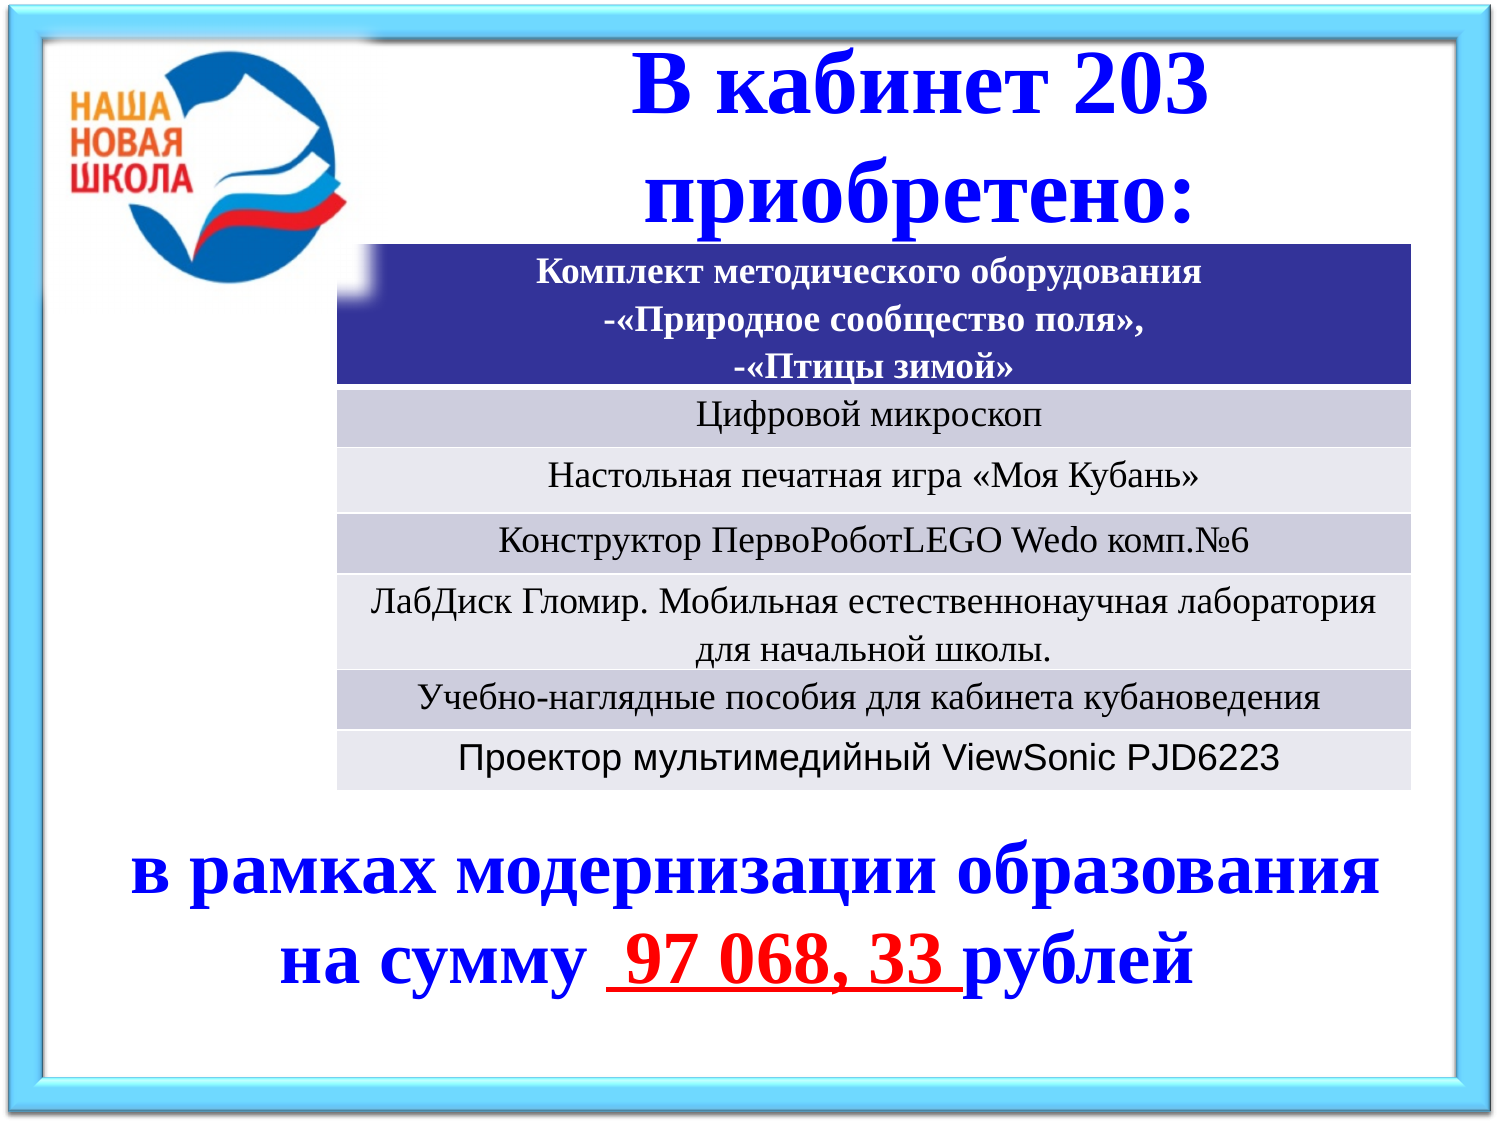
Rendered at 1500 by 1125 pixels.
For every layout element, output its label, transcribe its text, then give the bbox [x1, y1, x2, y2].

table_header Комплект методического оборудования -«Природное сообщество поля», -«Птицы зимой» [337, 244, 1411, 384]
table_cell Конструктор ПервоРоботLEGO Wedo комп.№6 [337, 514, 1411, 573]
table_cell Учебно-наглядные пособия для кабинета кубановедения [337, 670, 1411, 729]
table_cell ЛабДиск Гломир. Мобильная естественнонаучная лаборатория для начальной школы. [337, 575, 1411, 669]
picture [29, 18, 389, 315]
subtitle в рамках модернизации образования на сумму 97 068, 33 рублей [88, 810, 1424, 1099]
title В кабинет 203 приобретено: [407, 42, 1435, 221]
table_cell Проектор мультимедийный ViewSonic PJD6223 [337, 731, 1411, 790]
table_cell Настольная печатная игра «Моя Кубань» [337, 448, 1411, 512]
table_cell Цифровой микроскоп [337, 390, 1411, 447]
